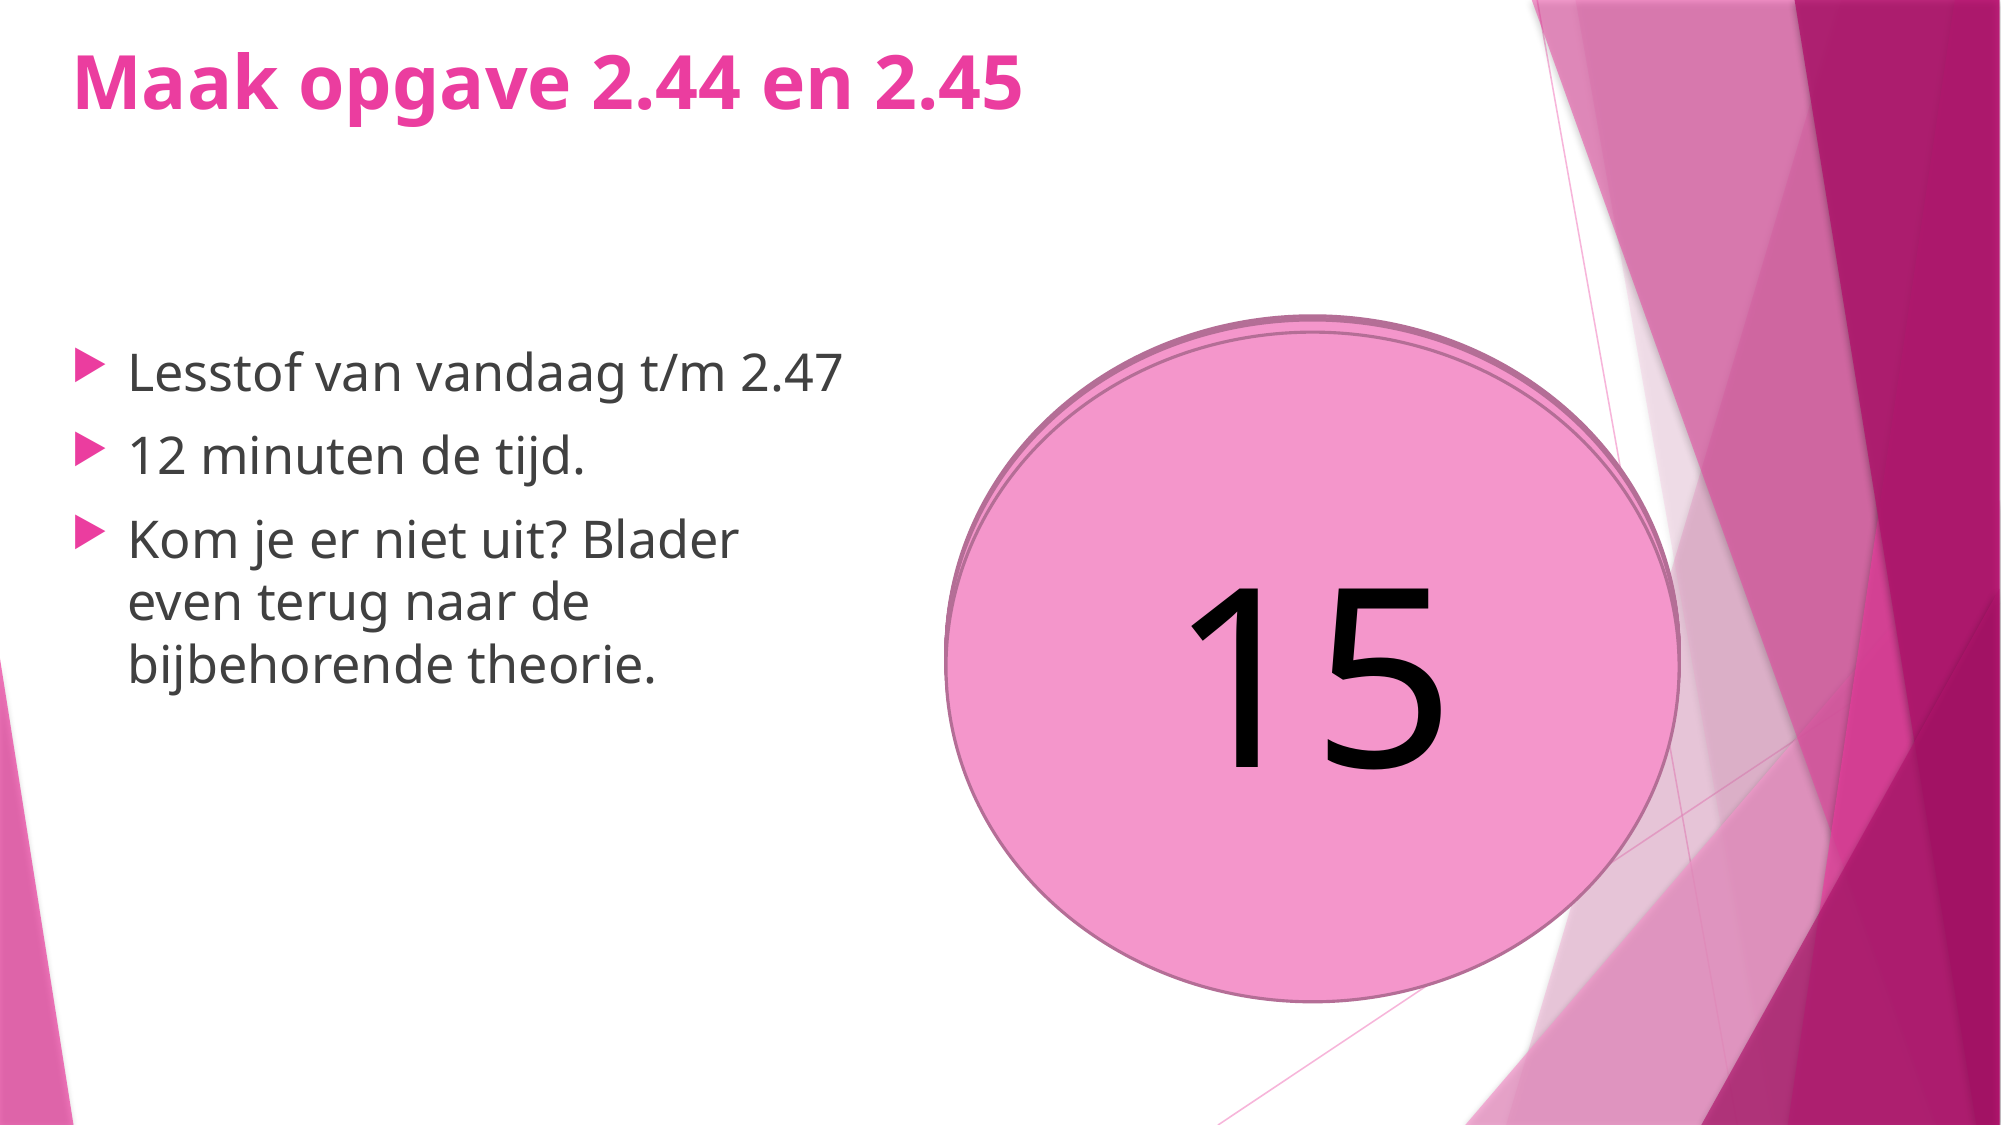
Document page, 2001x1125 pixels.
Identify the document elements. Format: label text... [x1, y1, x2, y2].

text_box 10 [959, 314, 1668, 562]
text_box 15 [944, 330, 1681, 1004]
text_box 14 [944, 318, 1681, 648]
title Maak opgave 2.44 en 2.45 [56, 27, 1522, 319]
list Lesstof van vandaag t/m 2.47 12 minuten de tijd. Kom je er niet uit? Blader even terug naar de bijbehorende theorie. [56, 332, 865, 1112]
